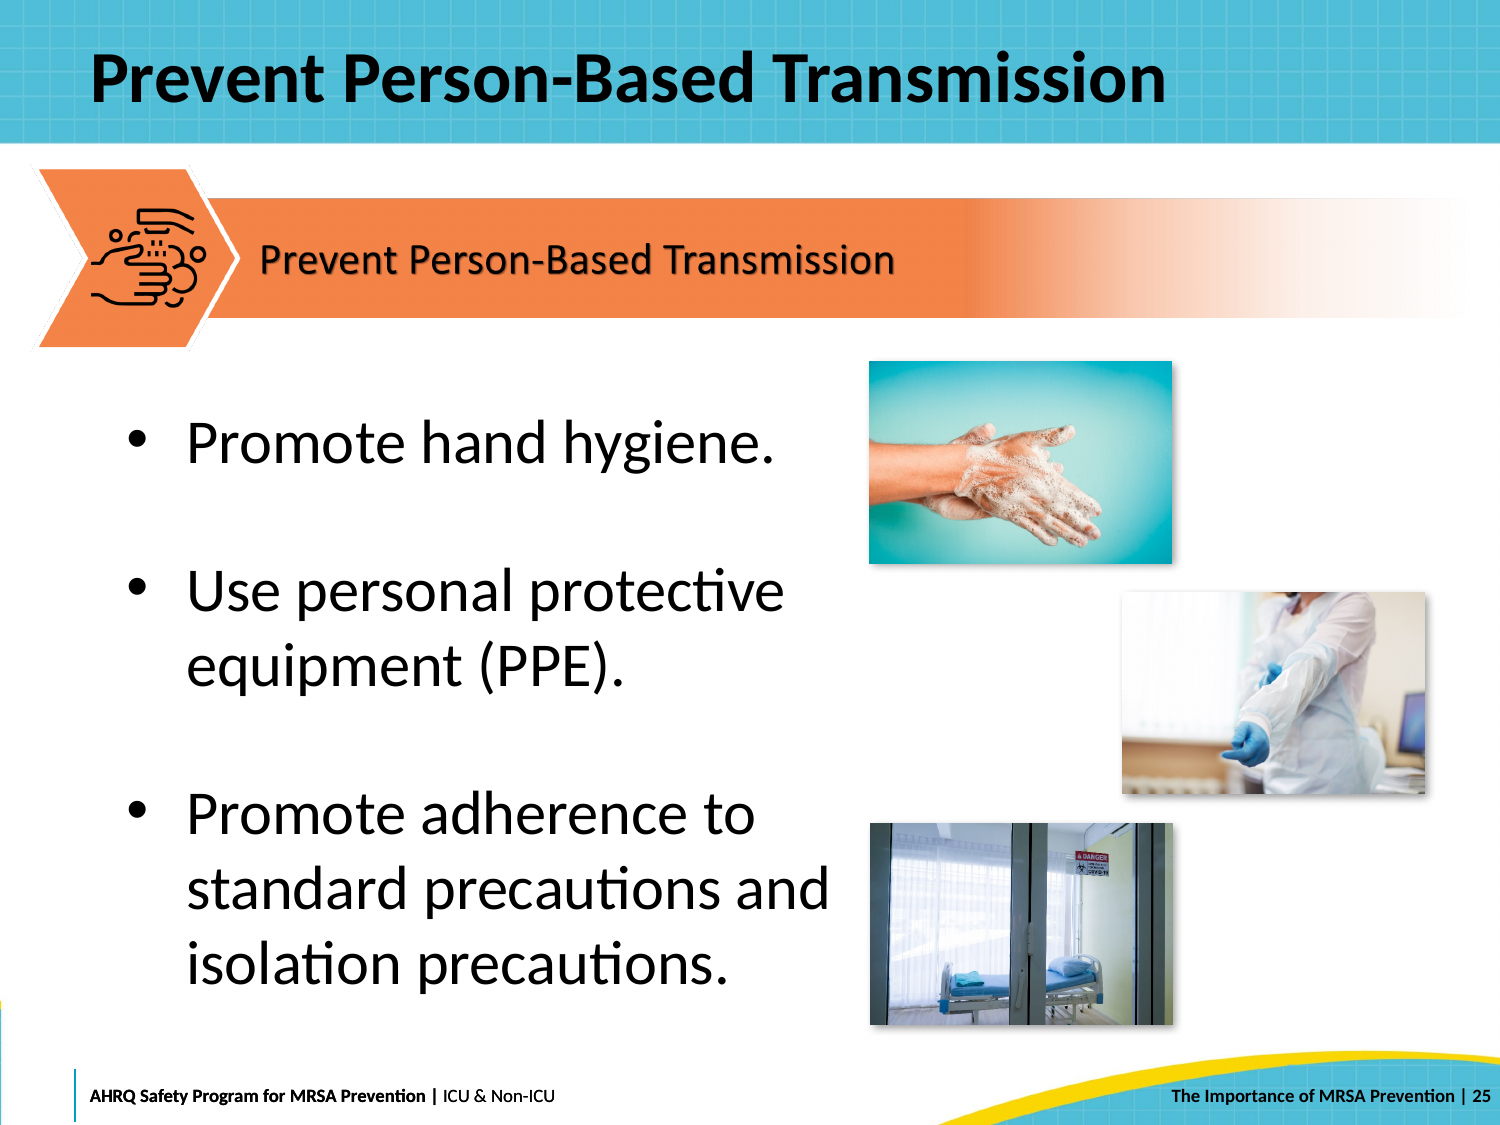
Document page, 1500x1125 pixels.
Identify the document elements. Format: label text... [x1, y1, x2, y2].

picture [0, 0, 1500, 1125]
slide_number | 25 [1455, 1065, 1500, 1125]
list Promote hand hygiene. Use personal protective equipment (PPE). Promote adherence to standard precautions and isolation precautions. [111, 393, 853, 1065]
title Prevent Person-Based Transmission [75, 0, 1425, 150]
